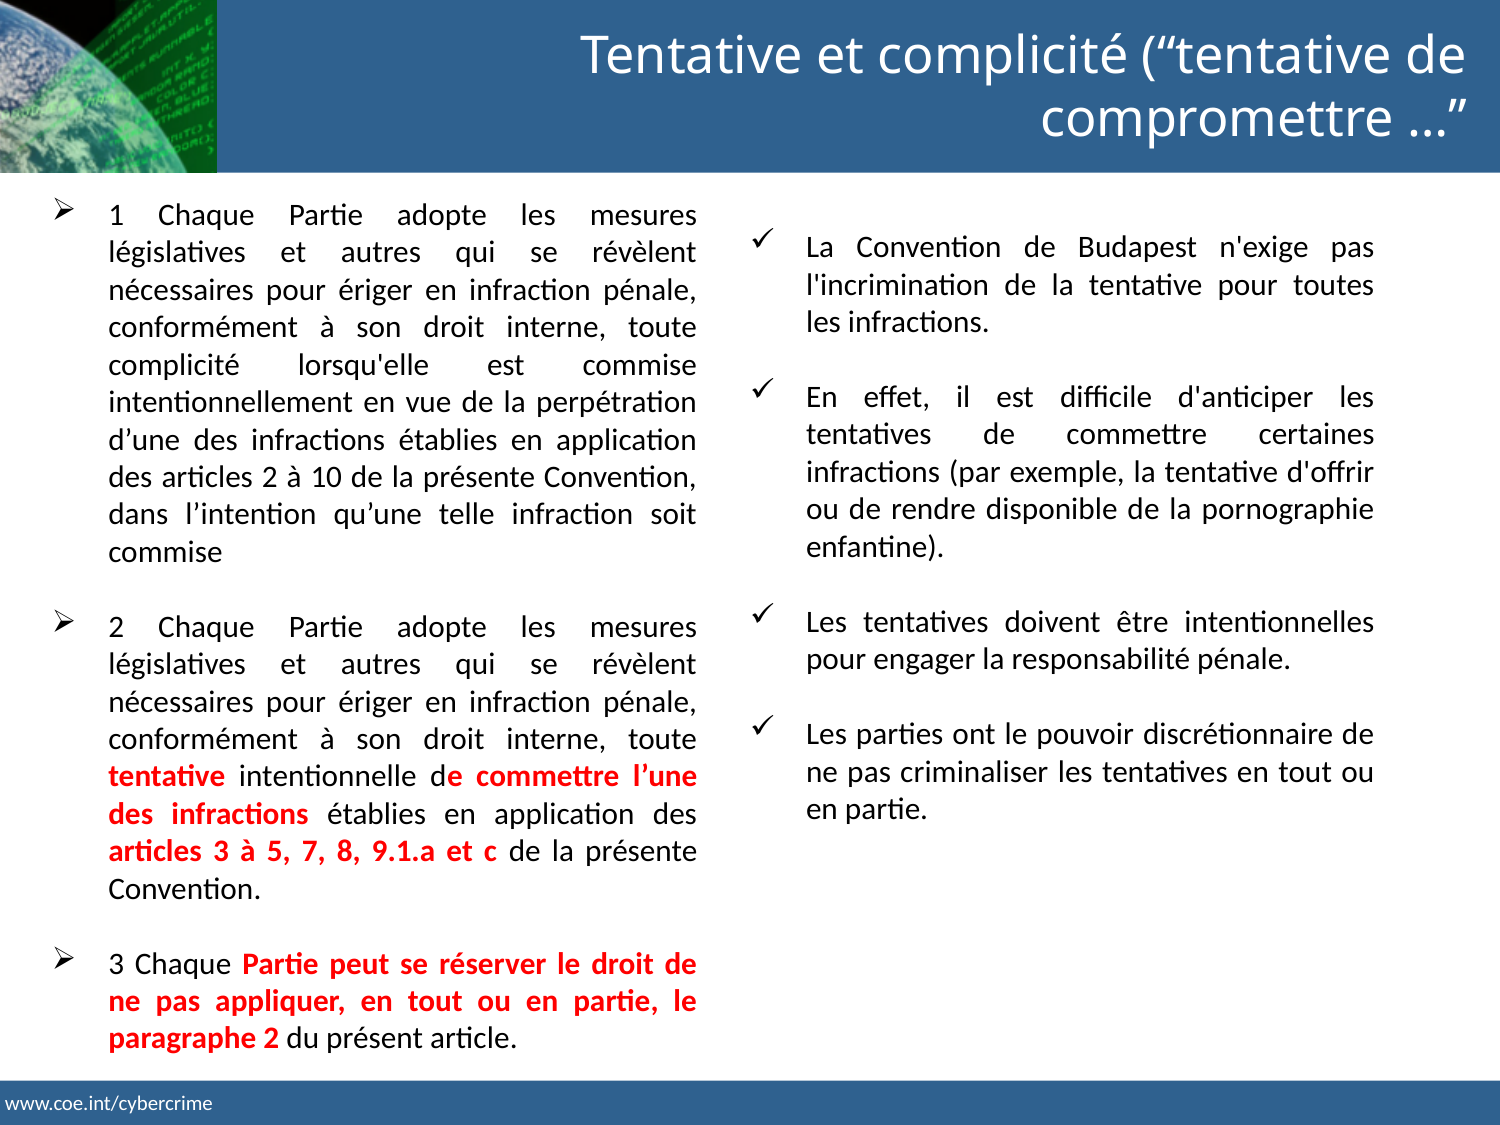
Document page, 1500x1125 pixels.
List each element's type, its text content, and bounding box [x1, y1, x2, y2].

picture [0, 0, 217, 173]
text_box La Convention de Budapest n'exige pas l'incrimination de la tentative pour toutes les infractions. En effet, il est difficile d'anticiper les tentatives de commettre certaines infractions (par exemple, la tentative d'offrir ou de rendre disponible de la pornographie enfantine). Les tentatives doivent être intentionnelles pour engager la responsabilité pénale. Les parties ont le pouvoir discrétionnaire de ne pas criminaliser les tentatives en tout ou en partie. [735, 219, 1390, 834]
text_box 1 Chaque Partie adopte les mesures législatives et autres qui se révèlent nécessaires pour ériger en infraction pénale, conformément à son droit interne, toute complicité lorsqu'elle est commise intentionnellement en vue de la perpétration d’une des infractions établies en application des articles 2 à 10 de la présente Convention, dans l’intention qu’une telle infraction soit commise 2 Chaque Partie adopte les mesures législatives et autres qui se révèlent nécessaires pour ériger en infraction pénale, conformément à son droit interne, toute tentative intentionnelle de commettre l’une des infractions établies en application des articles 3 à 5, 7, 8, 9.1.a et c de la présente Convention. 3 Chaque Partie peut se réserver le droit de ne pas appliquer, en tout ou en partie, le paragraphe 2 du présent article. [37, 186, 713, 1063]
text_box Tentative et complicité (“tentative de compromettre …” [230, 14, 1483, 155]
